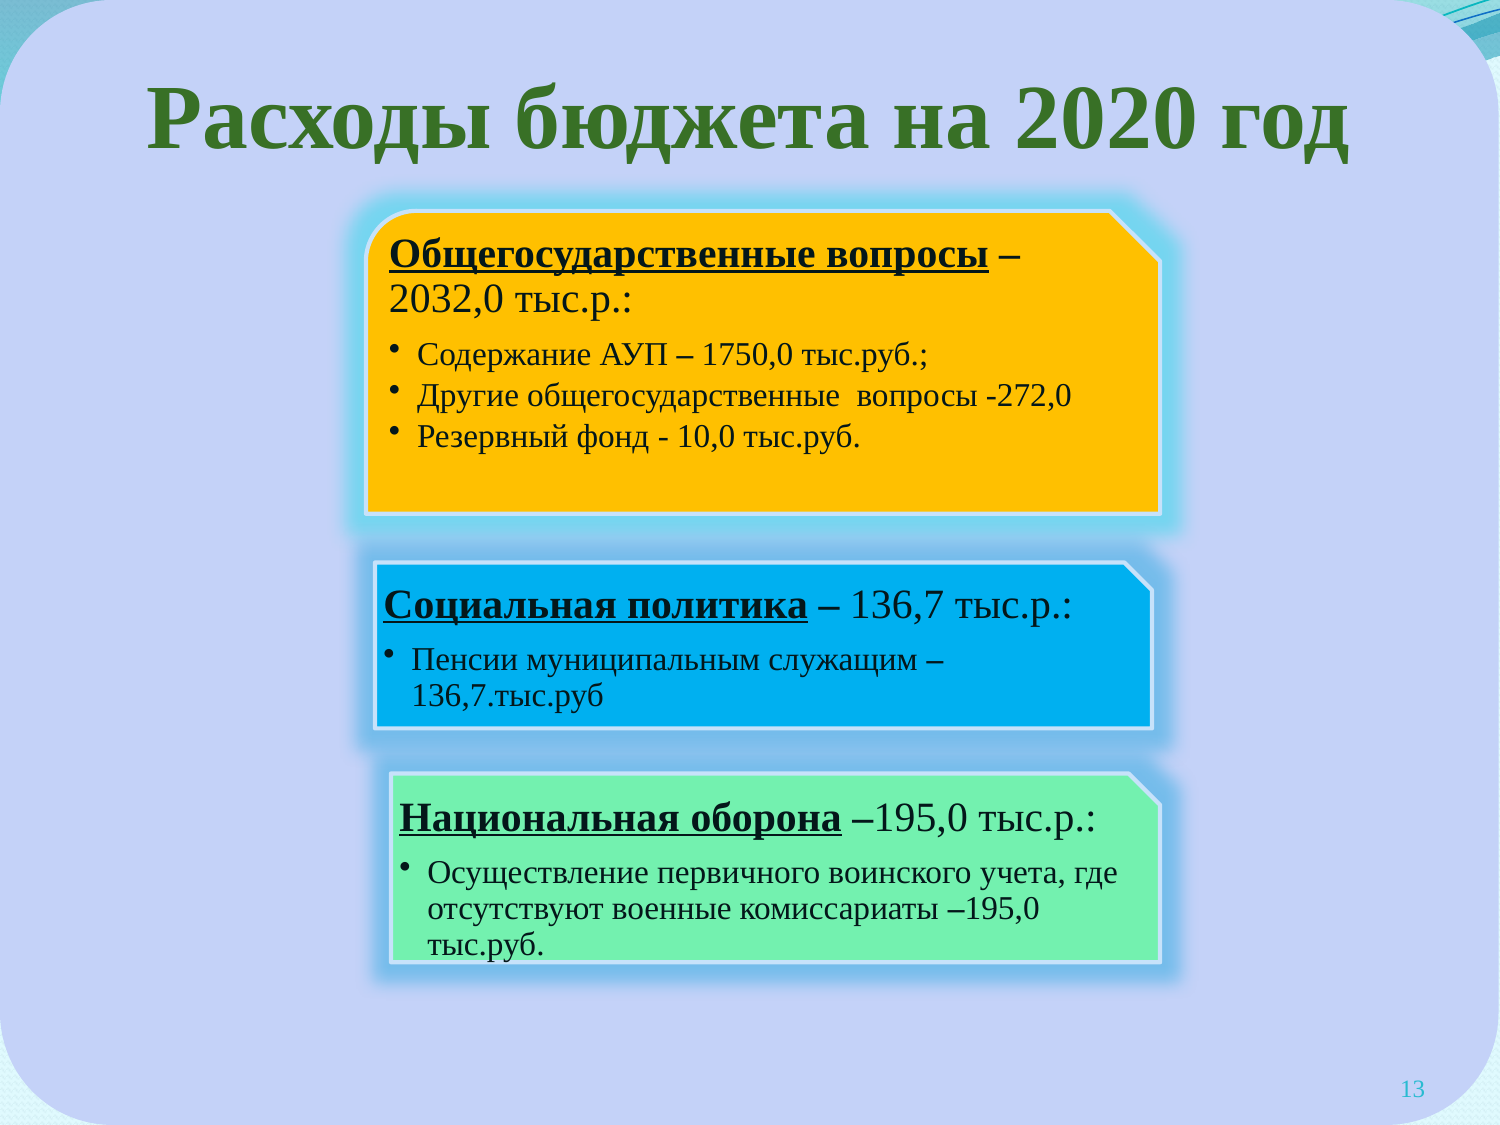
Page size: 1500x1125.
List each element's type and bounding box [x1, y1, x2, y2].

list [0, 0, 1500, 1125]
